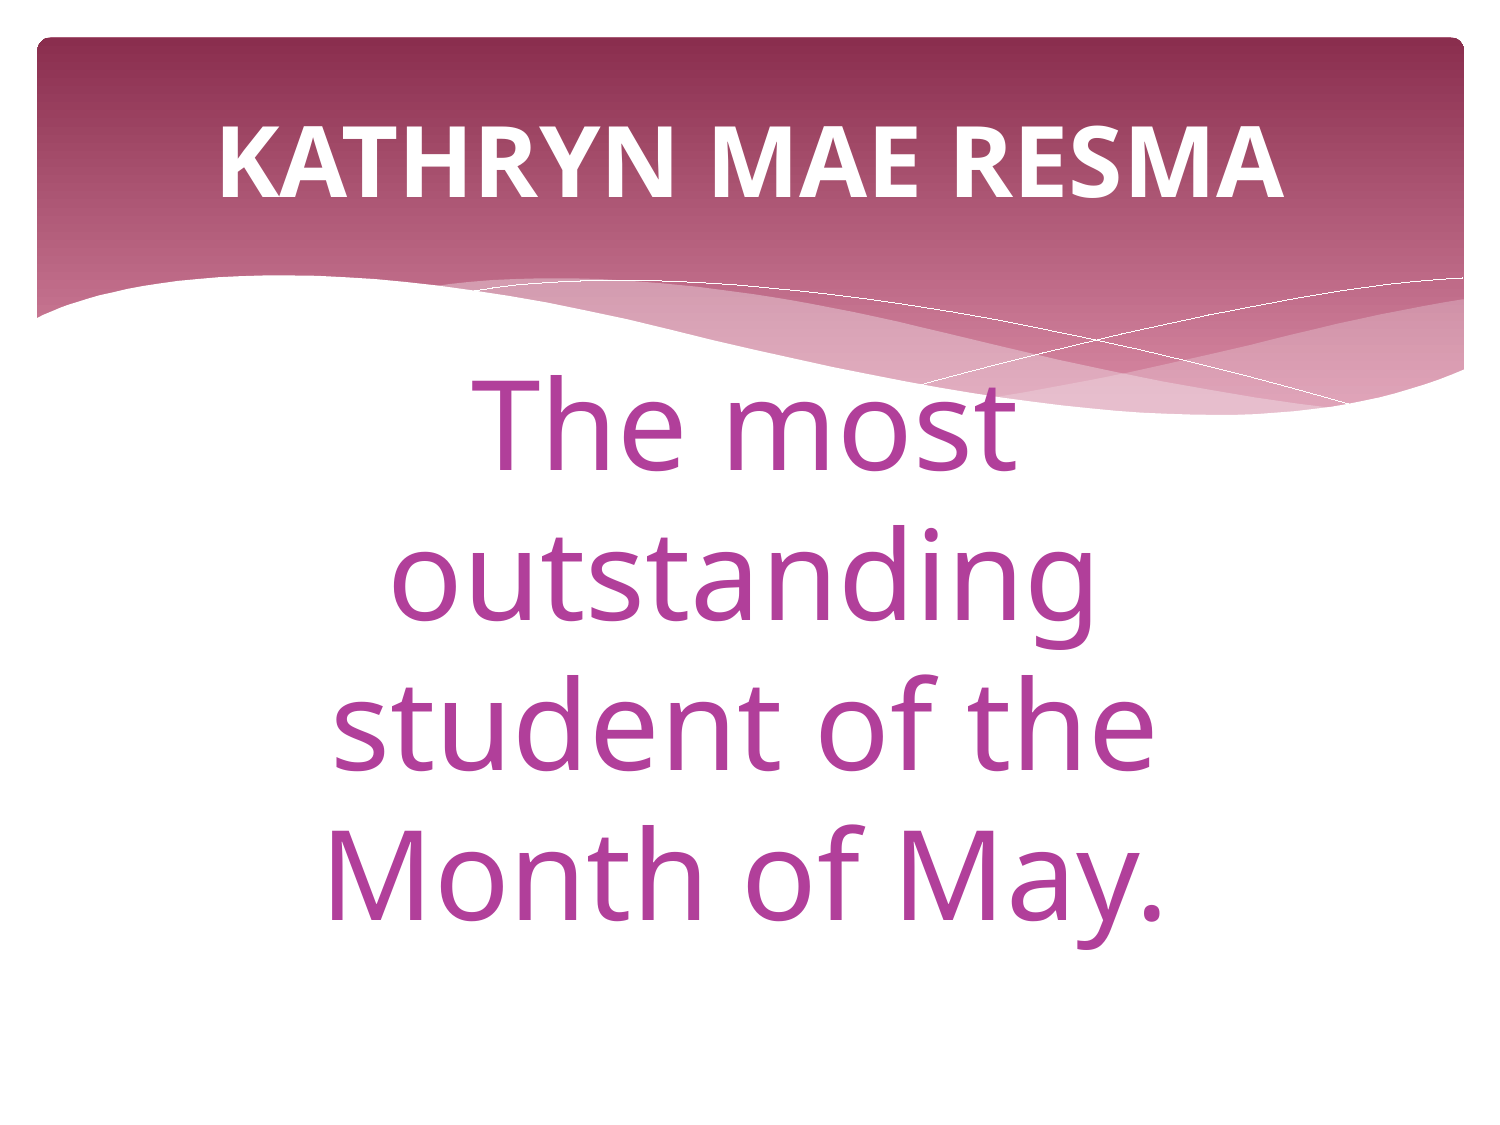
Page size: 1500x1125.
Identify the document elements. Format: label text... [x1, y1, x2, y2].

title KATHRYN MAE RESMA [75, 55, 1425, 261]
list The most outstanding student of the Month of May. [137, 337, 1353, 963]
